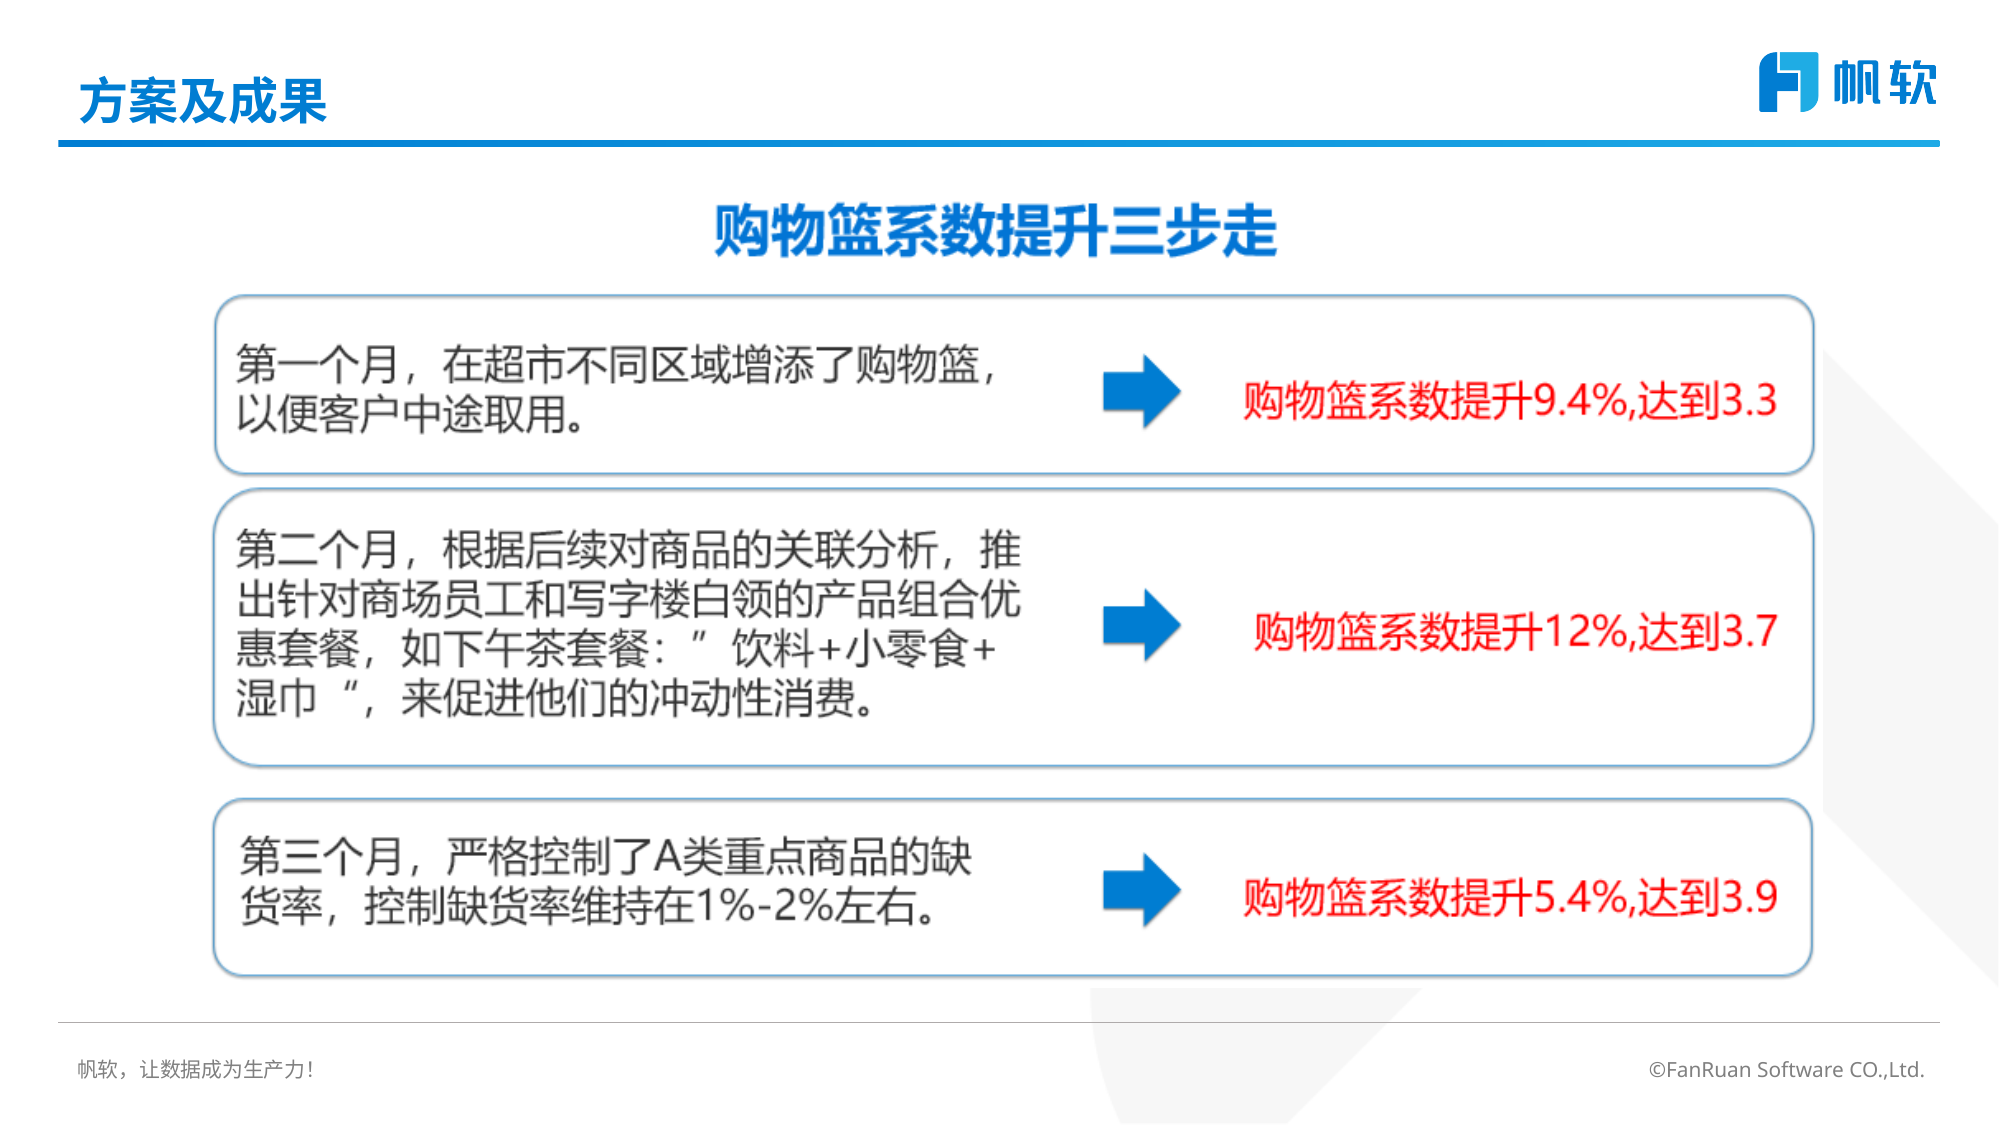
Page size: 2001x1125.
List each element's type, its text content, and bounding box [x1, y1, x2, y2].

picture [0, 0, 1999, 1125]
title 方案及成果 [63, 67, 1696, 139]
